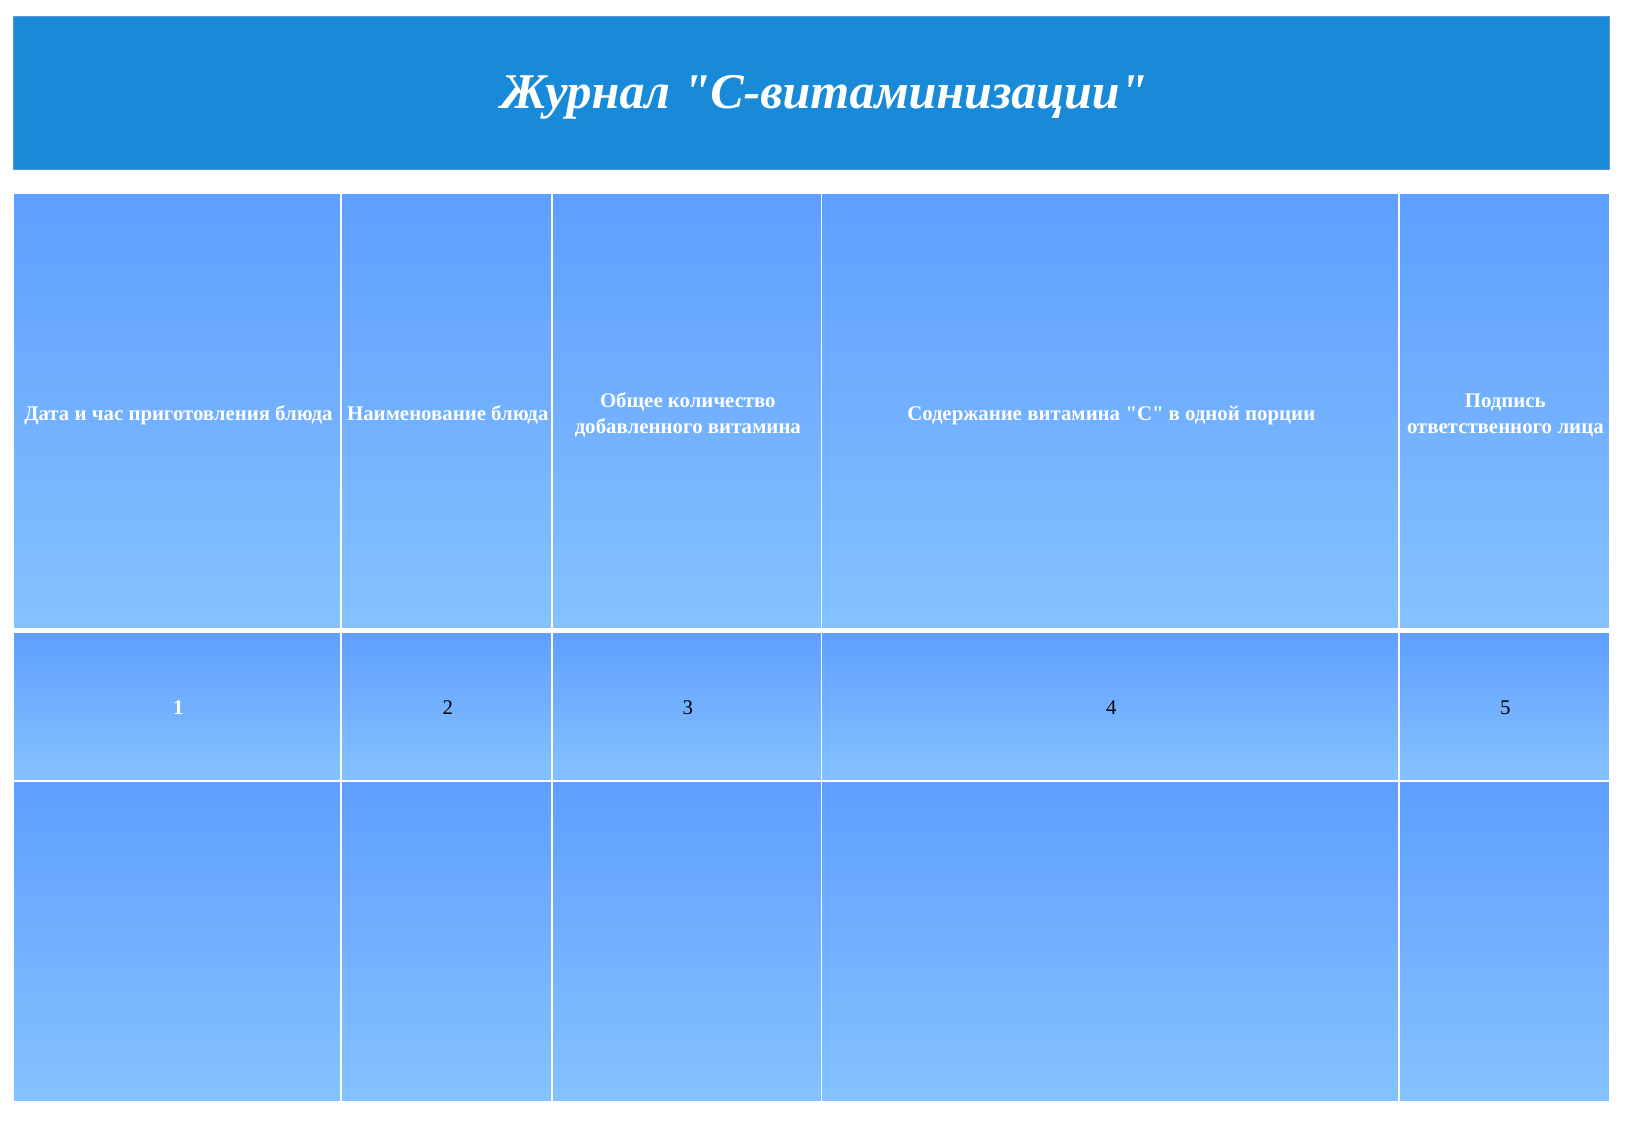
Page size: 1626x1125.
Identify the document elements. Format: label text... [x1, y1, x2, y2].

table_cell [1400, 782, 1609, 1101]
table_cell [553, 782, 821, 1101]
table_header Подпись ответственного лица [1400, 194, 1609, 628]
table_cell 1 [14, 633, 340, 780]
table_cell 2 [342, 633, 551, 780]
table_cell [822, 782, 1398, 1101]
table_cell 4 [822, 633, 1398, 780]
table_header Дата и час приготовления блюда [14, 194, 340, 628]
title Журнал "С-витаминизации" [13, 16, 1610, 170]
table_cell 3 [553, 633, 821, 780]
table_cell [14, 782, 340, 1101]
table_cell [342, 782, 551, 1101]
table_header Наименование блюда [342, 194, 551, 628]
table_cell 5 [1400, 633, 1609, 780]
table_header Содержание витамина "С" в одной порции [822, 194, 1398, 628]
table_header Общее количество добавленного витамина [553, 194, 821, 628]
slide_number 34 [1147, 1042, 1514, 1103]
